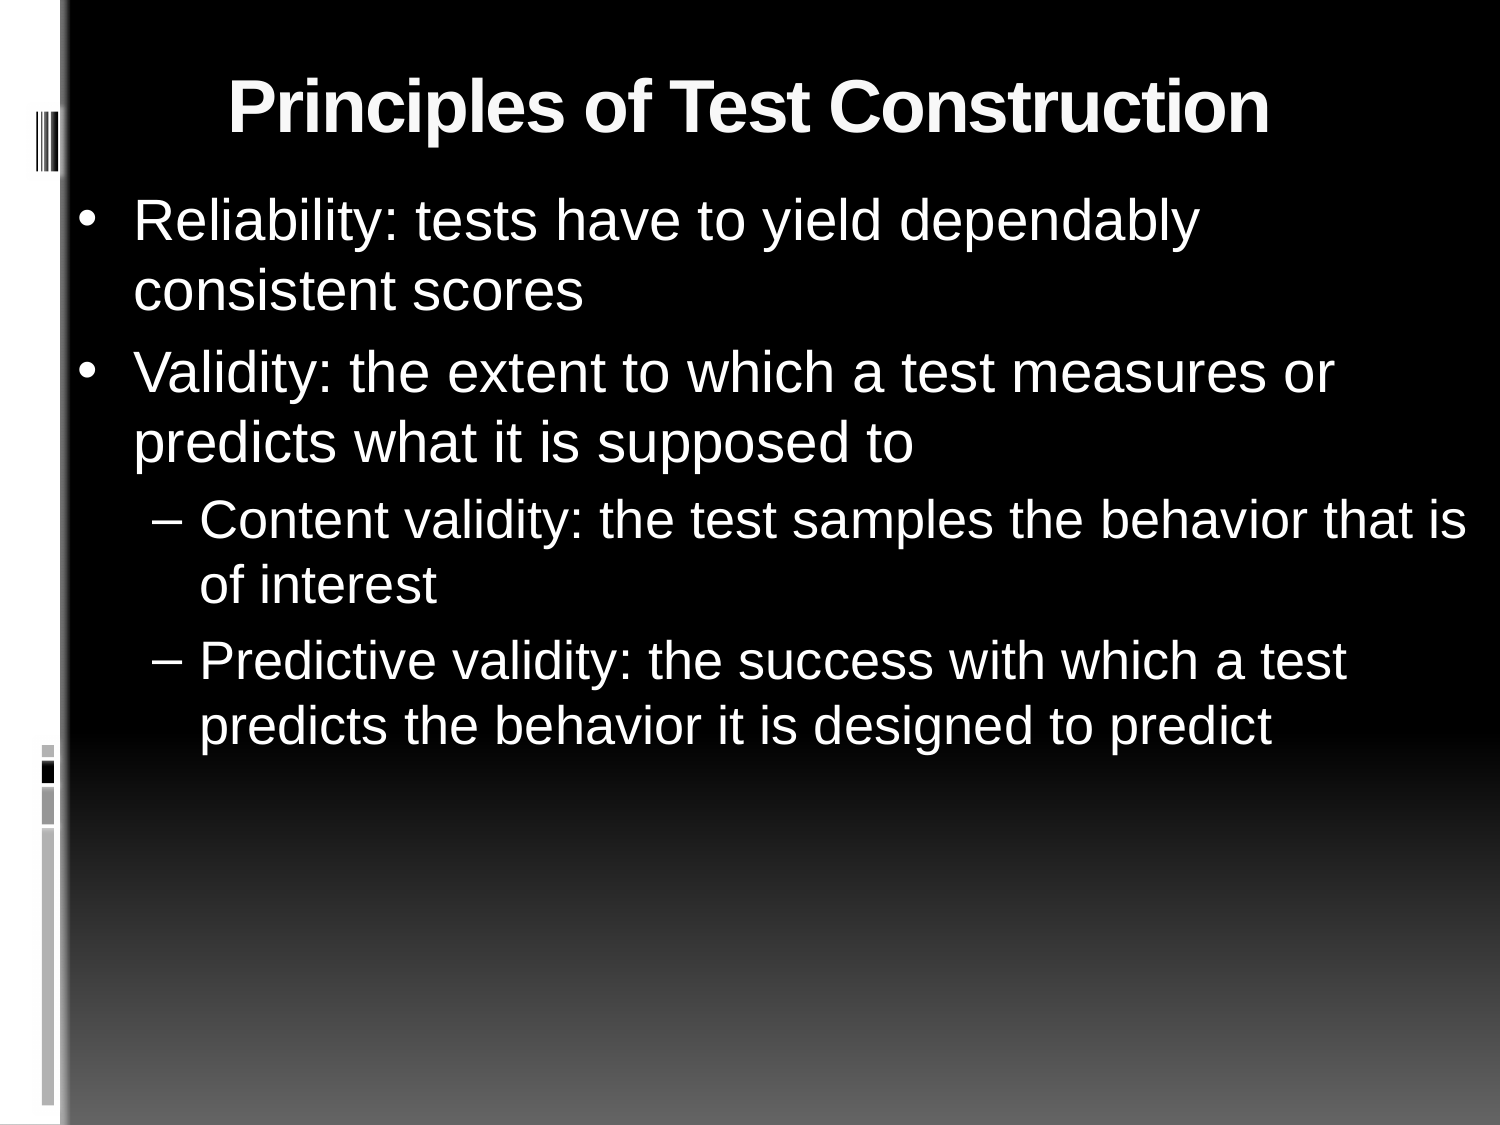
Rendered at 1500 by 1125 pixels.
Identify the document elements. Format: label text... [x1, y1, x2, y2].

title Principles of Test Construction [0, 50, 1500, 175]
text_box Reliability: tests have to yield dependably consistent scores Validity: the extent to which a test measures or predicts what it is supposed to Content validity: the test samples the behavior that is of interest Predictive validity: the success with which a test predicts the behavior it is designed to predict [62, 174, 1488, 979]
